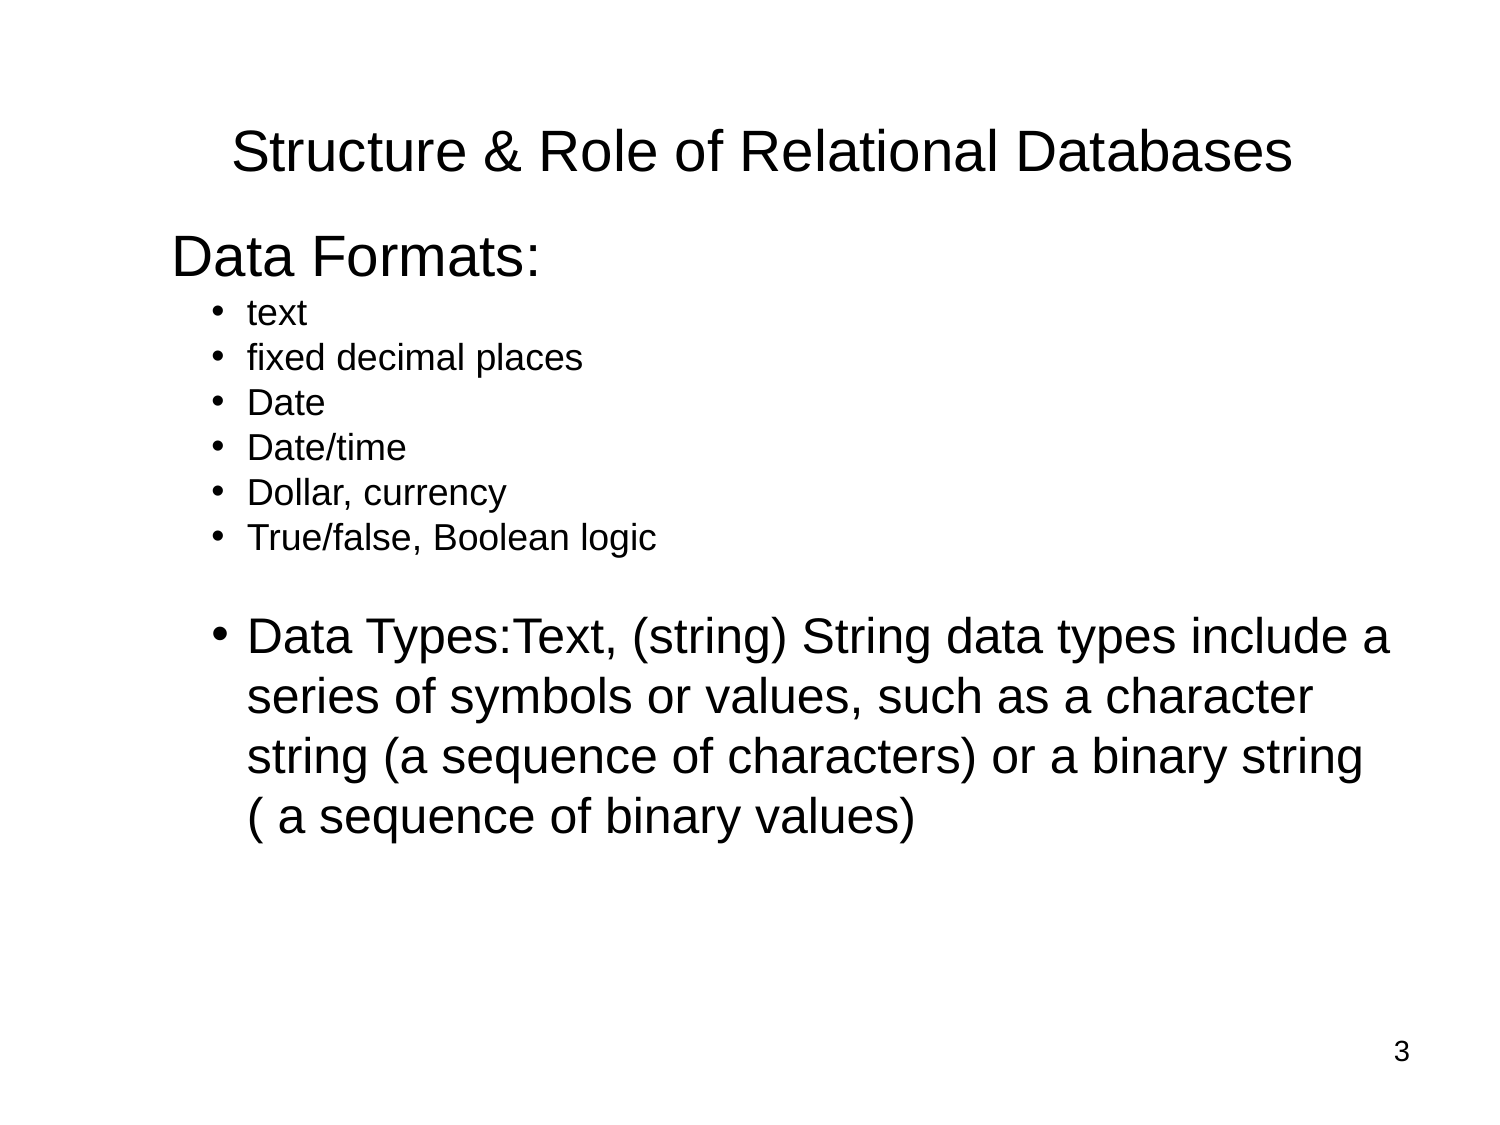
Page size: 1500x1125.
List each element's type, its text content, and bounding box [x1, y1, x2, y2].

text_box Data Formats: text fixed decimal places Date Date/time Dollar, currency True/false, Boolean logic Data Types:Text, (string) String data types include a series of symbols or values, such as a character string (a sequence of characters) or a binary string ( a sequence of binary values) [82, 210, 1407, 971]
title Structure & Role of Relational Databases [88, 113, 1439, 183]
slide_number 3 [1074, 1024, 1426, 1103]
